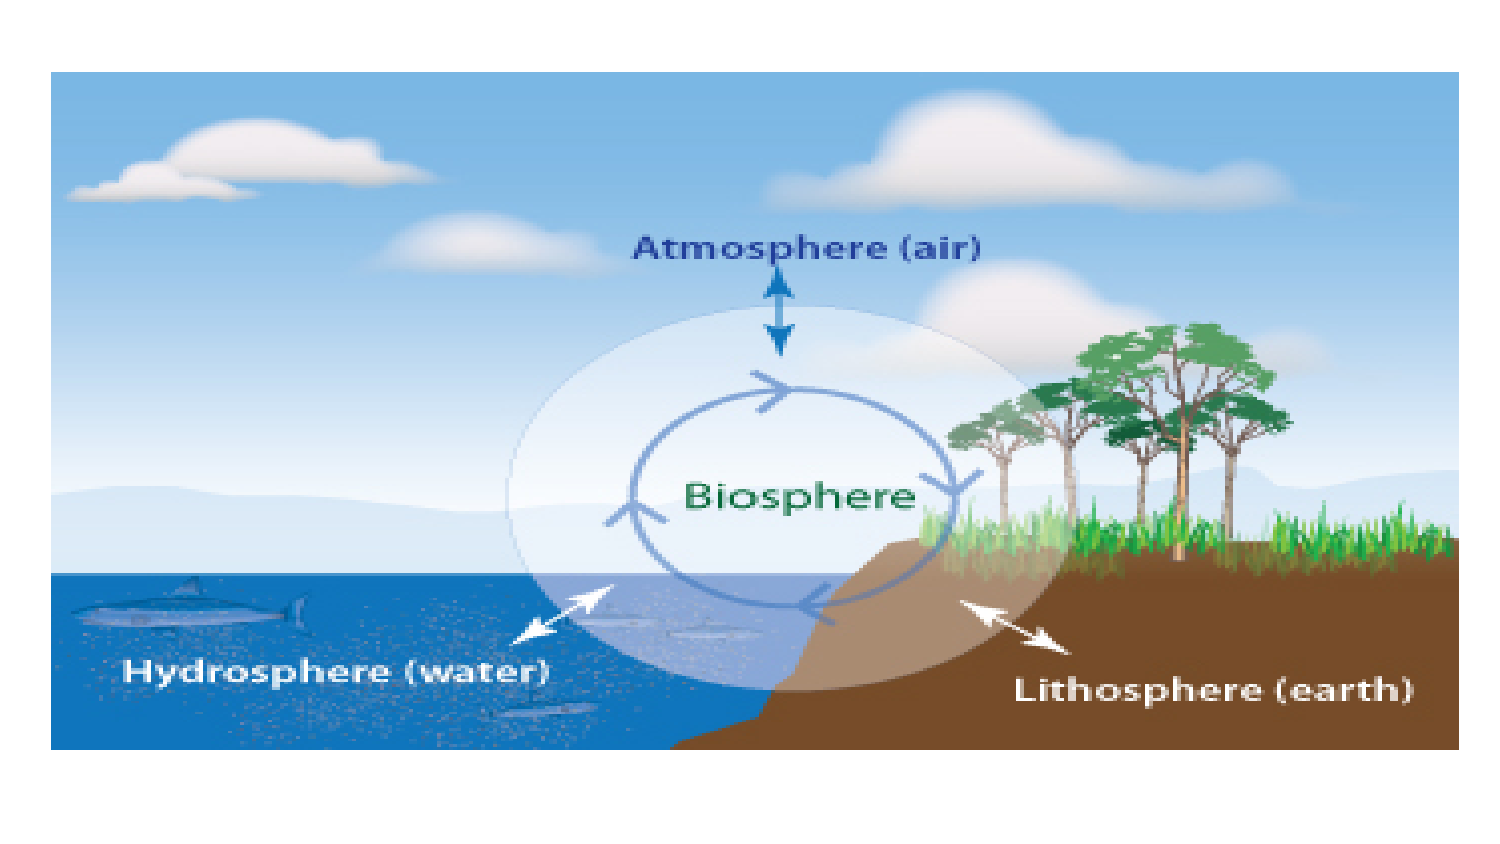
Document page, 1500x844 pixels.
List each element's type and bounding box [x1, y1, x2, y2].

picture [50, 72, 1459, 750]
